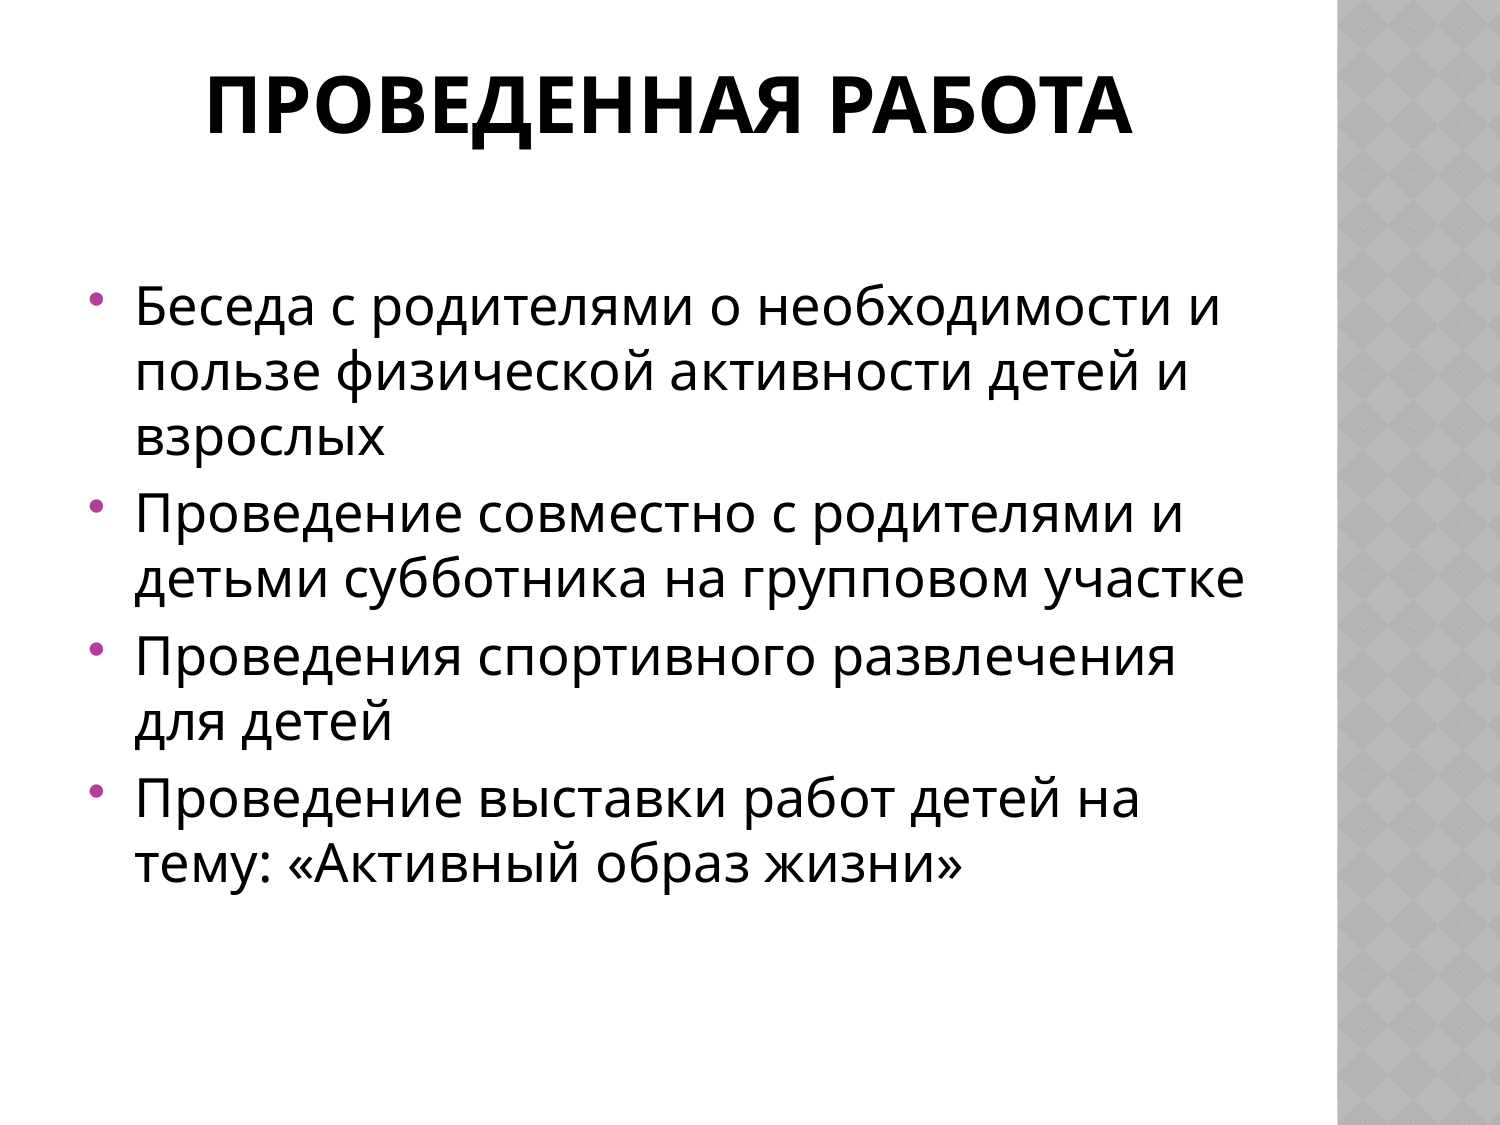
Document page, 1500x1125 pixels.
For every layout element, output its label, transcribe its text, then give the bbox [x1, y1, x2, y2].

list Беседа с родителями о необходимости и пользе физической активности детей и взрослых Проведение совместно с родителями и детьми субботника на групповом участке Проведения спортивного развлечения для детей Проведение выставки работ детей на тему: «Активный образ жизни» [75, 264, 1263, 1059]
title Проведенная работа [75, 52, 1263, 149]
